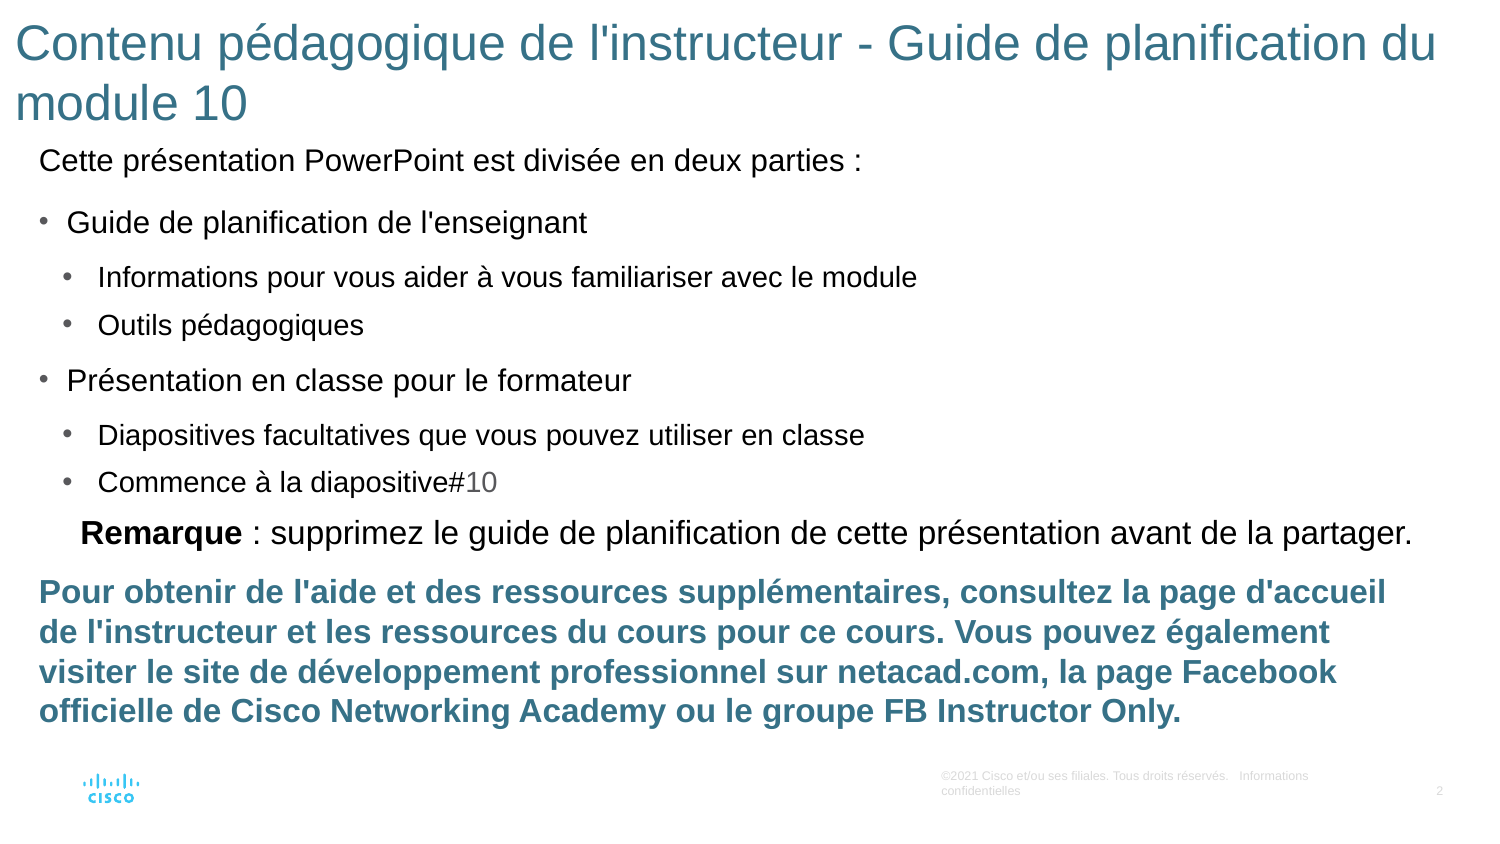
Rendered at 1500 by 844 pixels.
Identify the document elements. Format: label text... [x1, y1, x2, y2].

list Cette présentation PowerPoint est divisée en deux parties : Guide de planification de l'enseignant Informations pour vous aider à vous familiariser avec le module Outils pédagogiques Présentation en classe pour le formateur Diapositives facultatives que vous pouvez utiliser en classe Commence à la diapositive#10 Remarque : supprimez le guide de planification de cette présentation avant de la partager. Pour obtenir de l'aide et des ressources supplémentaires, consultez la page d'accueil de l'instructeur et les ressources du cours pour ce cours. Vous pouvez également visiter le site de développement professionnel sur netacad.com, la page Facebook officielle de Cisco Networking Academy ou le groupe FB Instructor Only. [23, 132, 1464, 757]
title Contenu pédagogique de l'instructeur - Guide de planification du module 10 [0, 8, 1500, 133]
